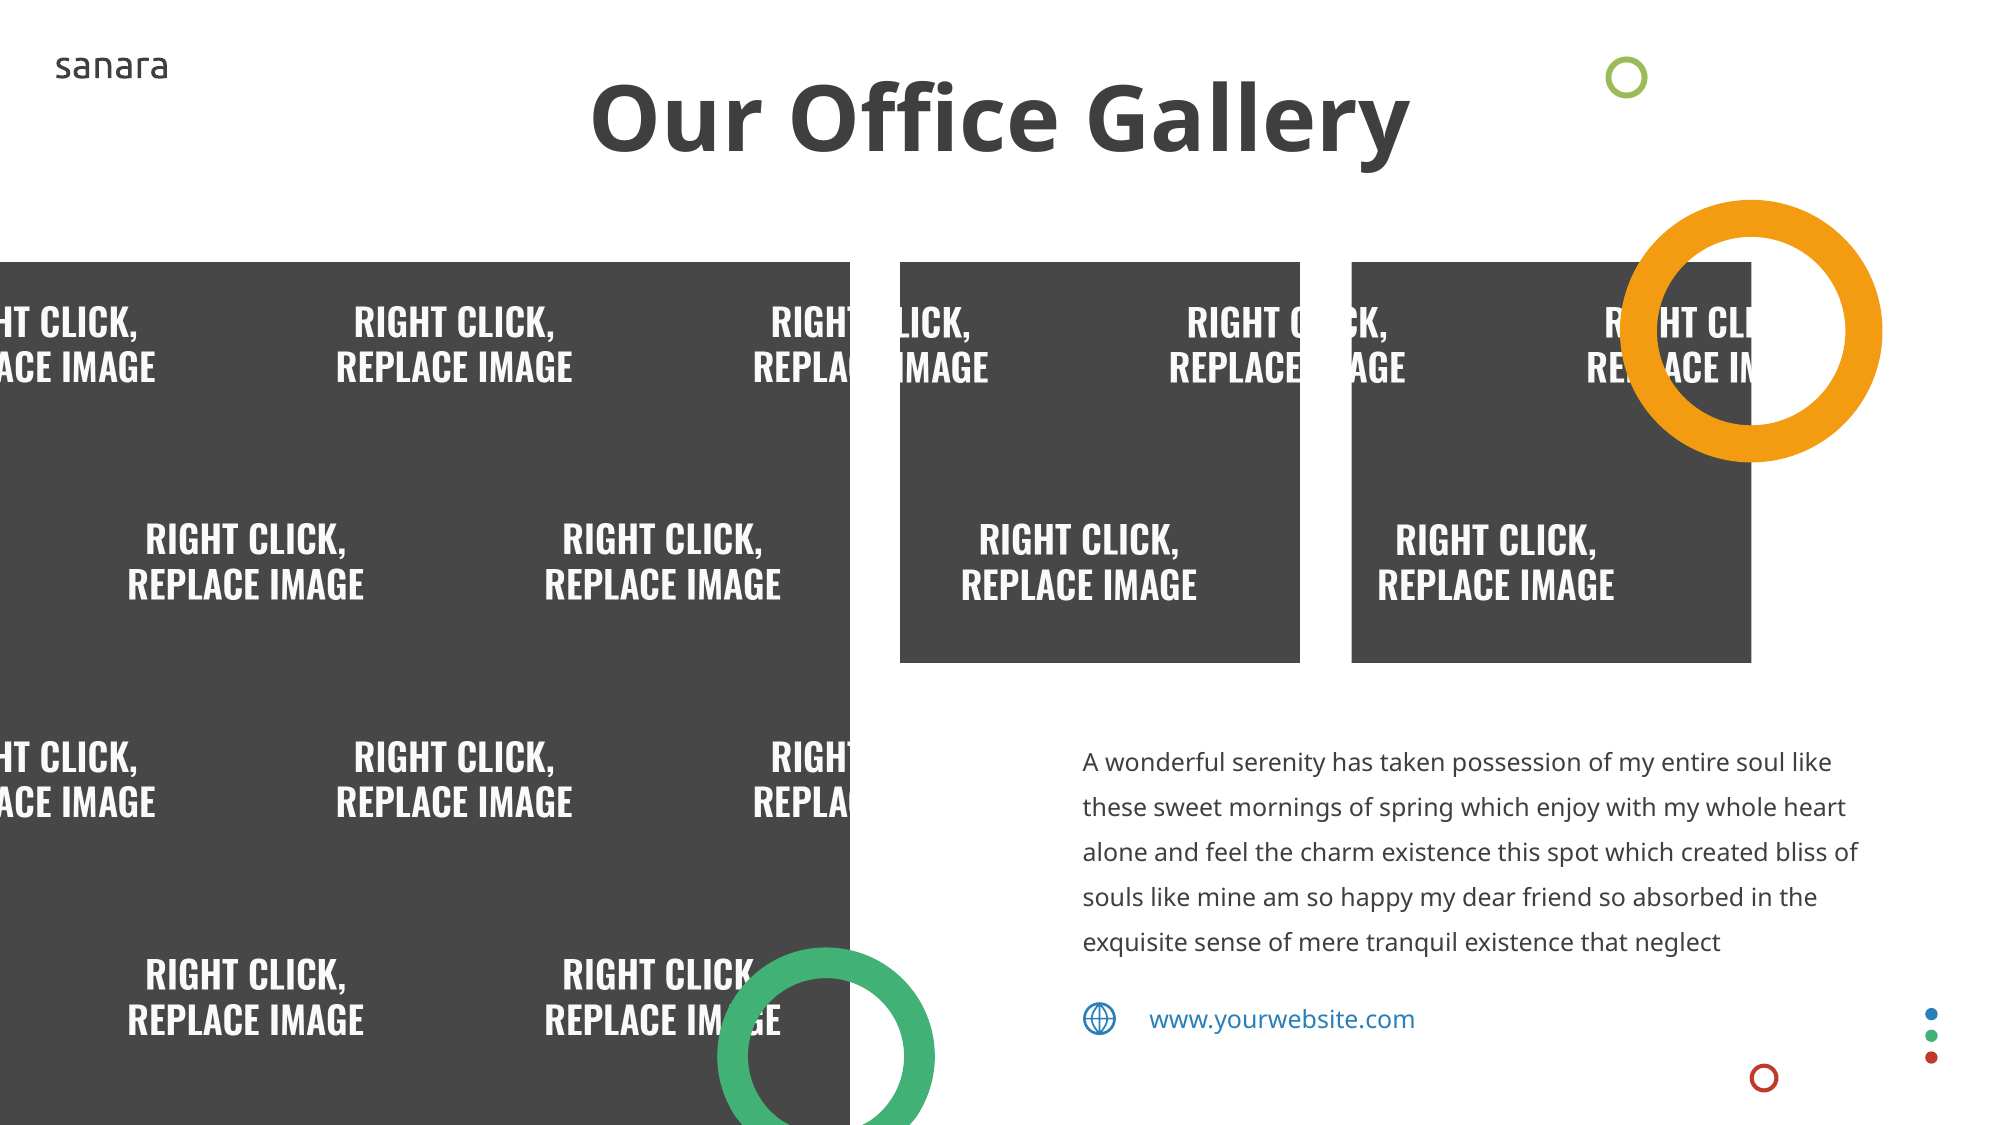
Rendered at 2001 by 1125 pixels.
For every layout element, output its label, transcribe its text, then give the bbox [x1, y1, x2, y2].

text_box [850, 949, 936, 1125]
text_box [1604, 55, 1649, 100]
picture [900, 262, 1300, 663]
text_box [56, 57, 167, 79]
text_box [1925, 1007, 1938, 1064]
text_box [1638, 198, 1884, 464]
text_box [1083, 1002, 1116, 1036]
picture [0, 262, 850, 1125]
title Our Office Gallery [319, 52, 1681, 178]
text_box [1748, 1062, 1780, 1094]
picture [1351, 262, 1752, 663]
text_box www.yourwebsite.com [1134, 996, 1511, 1041]
text_box A wonderful serenity has taken possession of my entire soul like these sweet mornings of spring which enjoy with my whole heart alone and feel the charm existence this spot which created bliss of souls like mine am so happy my dear friend so absorbed in the exquisite sense of mere tranquil existence that neglect [1068, 724, 1883, 964]
